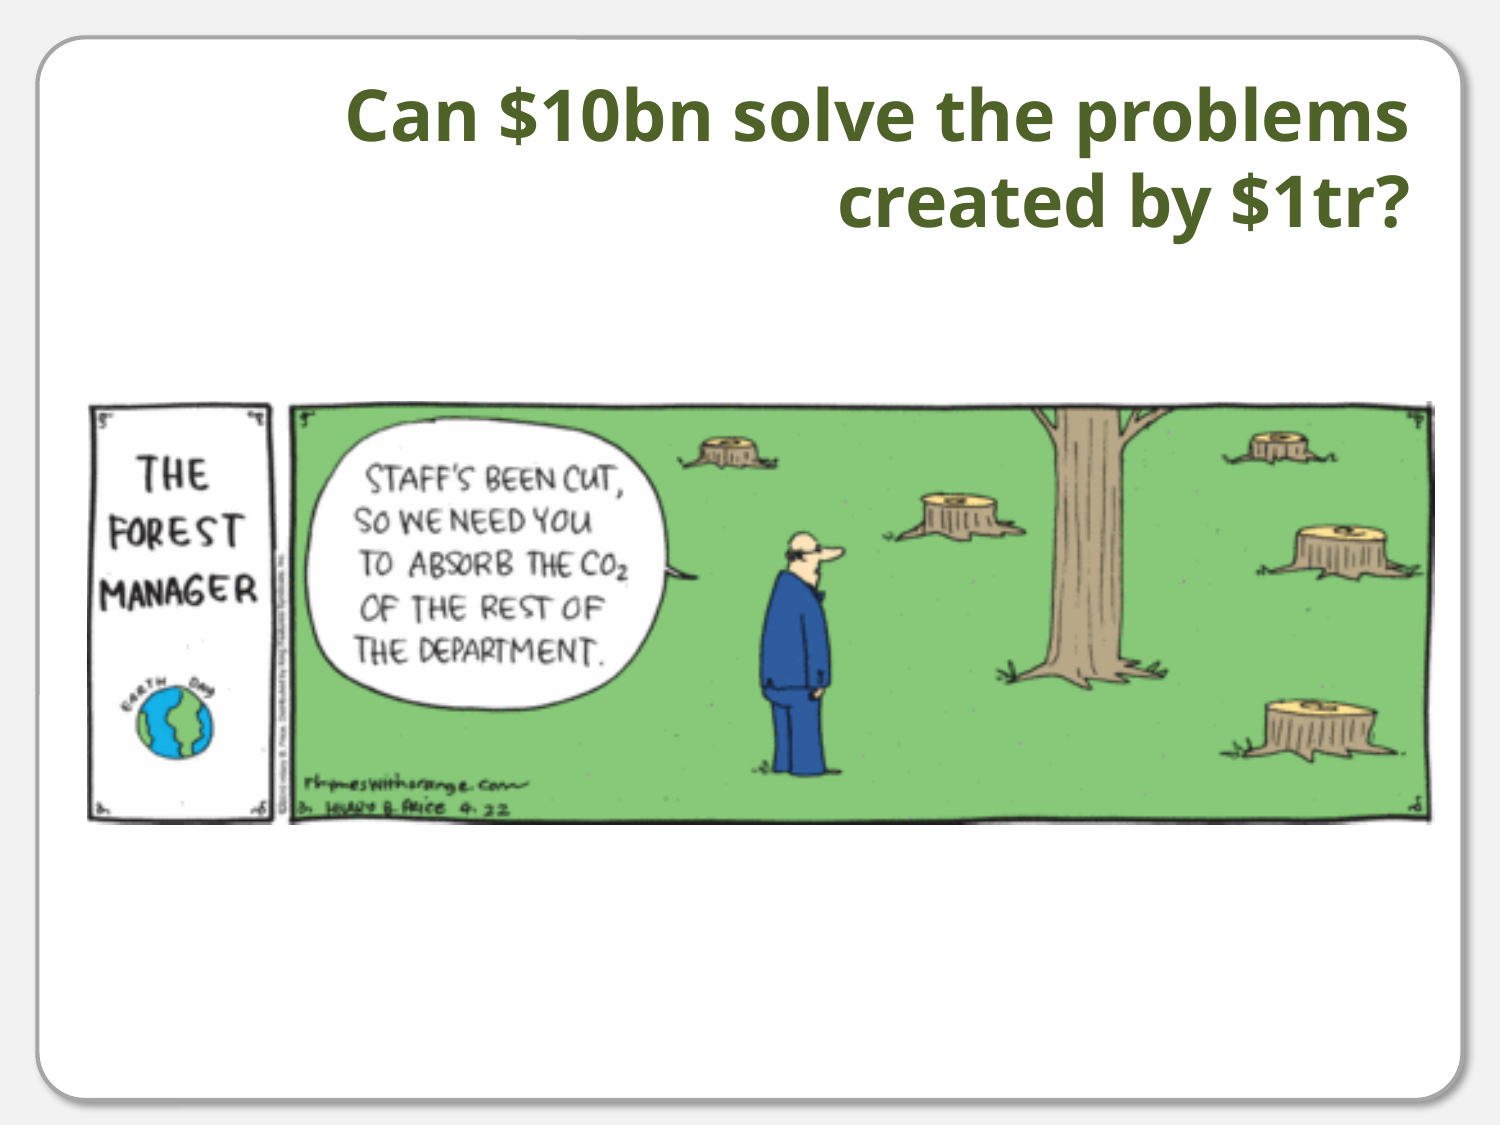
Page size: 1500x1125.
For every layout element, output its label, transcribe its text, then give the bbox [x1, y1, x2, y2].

picture [87, 401, 1435, 826]
title Can $10bn solve the problems created by $1tr? [75, 62, 1425, 250]
